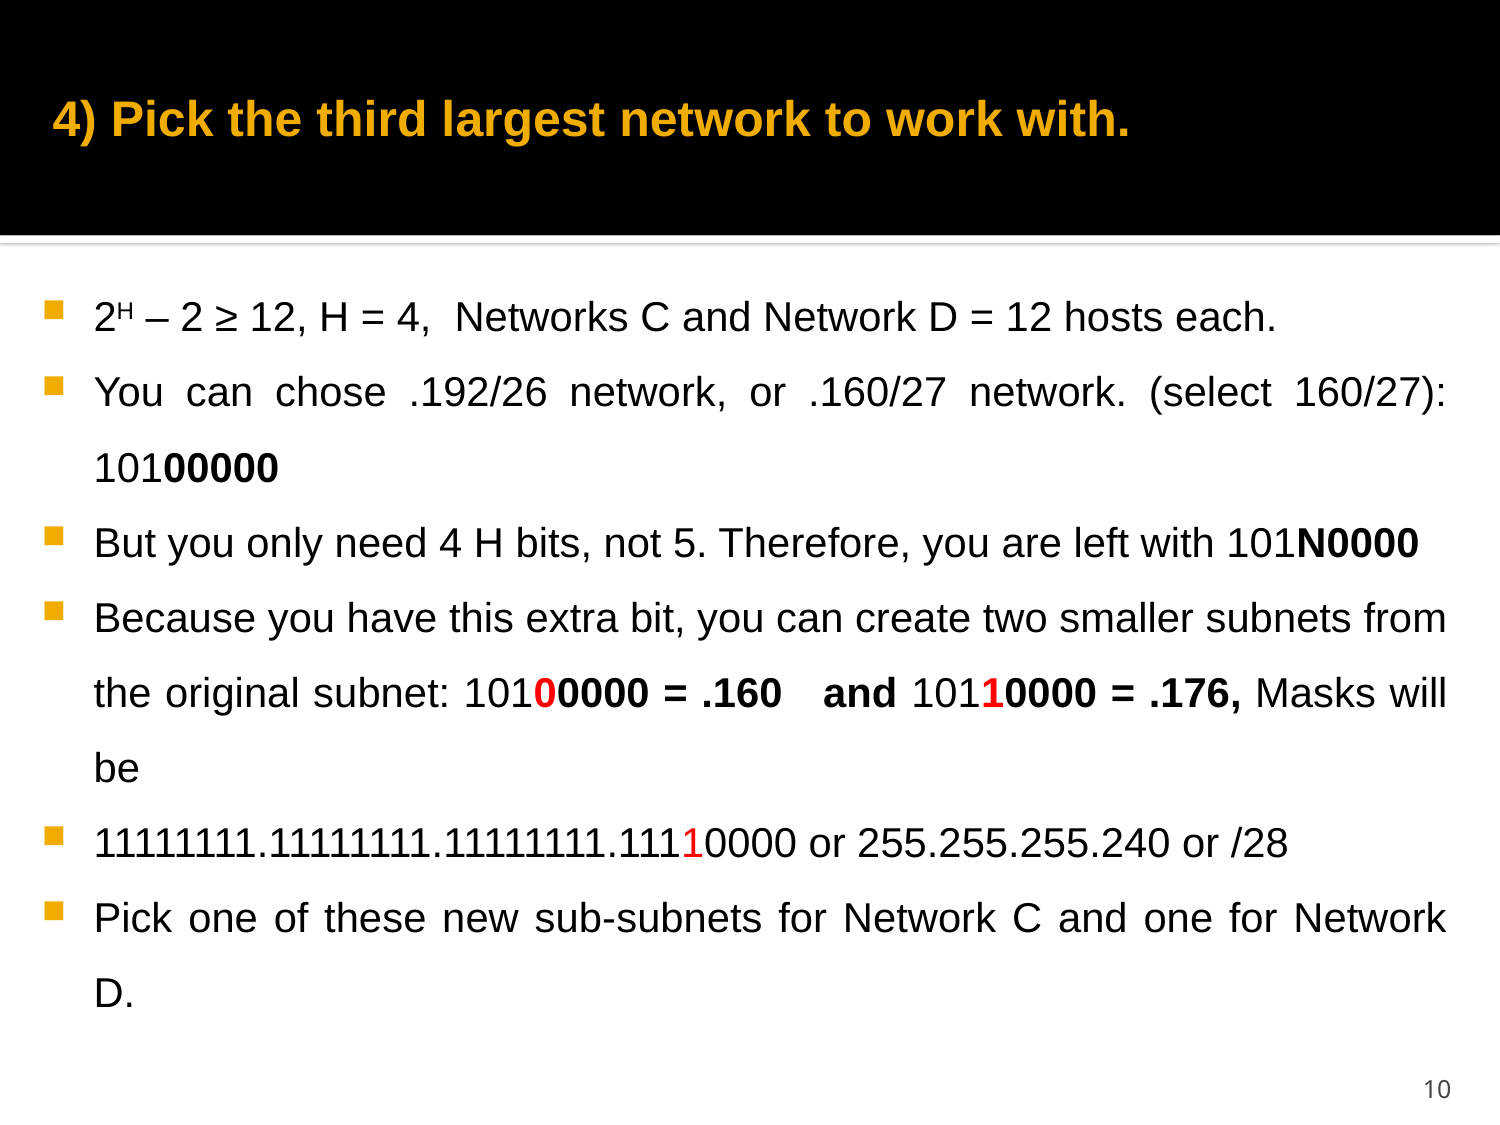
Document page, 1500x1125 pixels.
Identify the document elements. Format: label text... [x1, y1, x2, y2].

title 4) Pick the third largest network to work with. [37, 70, 1463, 163]
list 2H – 2 ≥ 12, H = 4, Networks C and Network D = 12 hosts each. You can chose .192/26 network, or .160/27 network. (select 160/27): 10100000 But you only need 4 H bits, not 5. Therefore, you are left with 101N0000 Because you have this extra bit, you can create two smaller subnets from the original subnet: 10100000 = .160 and 10110000 = .176, Masks will be 11111111.11111111.11111111.11110000 or 255.255.255.240 or /28 Pick one of these new sub-subnets for Network C and one for Network D. [12, 249, 1463, 1113]
slide_number 10 [1345, 1062, 1467, 1108]
